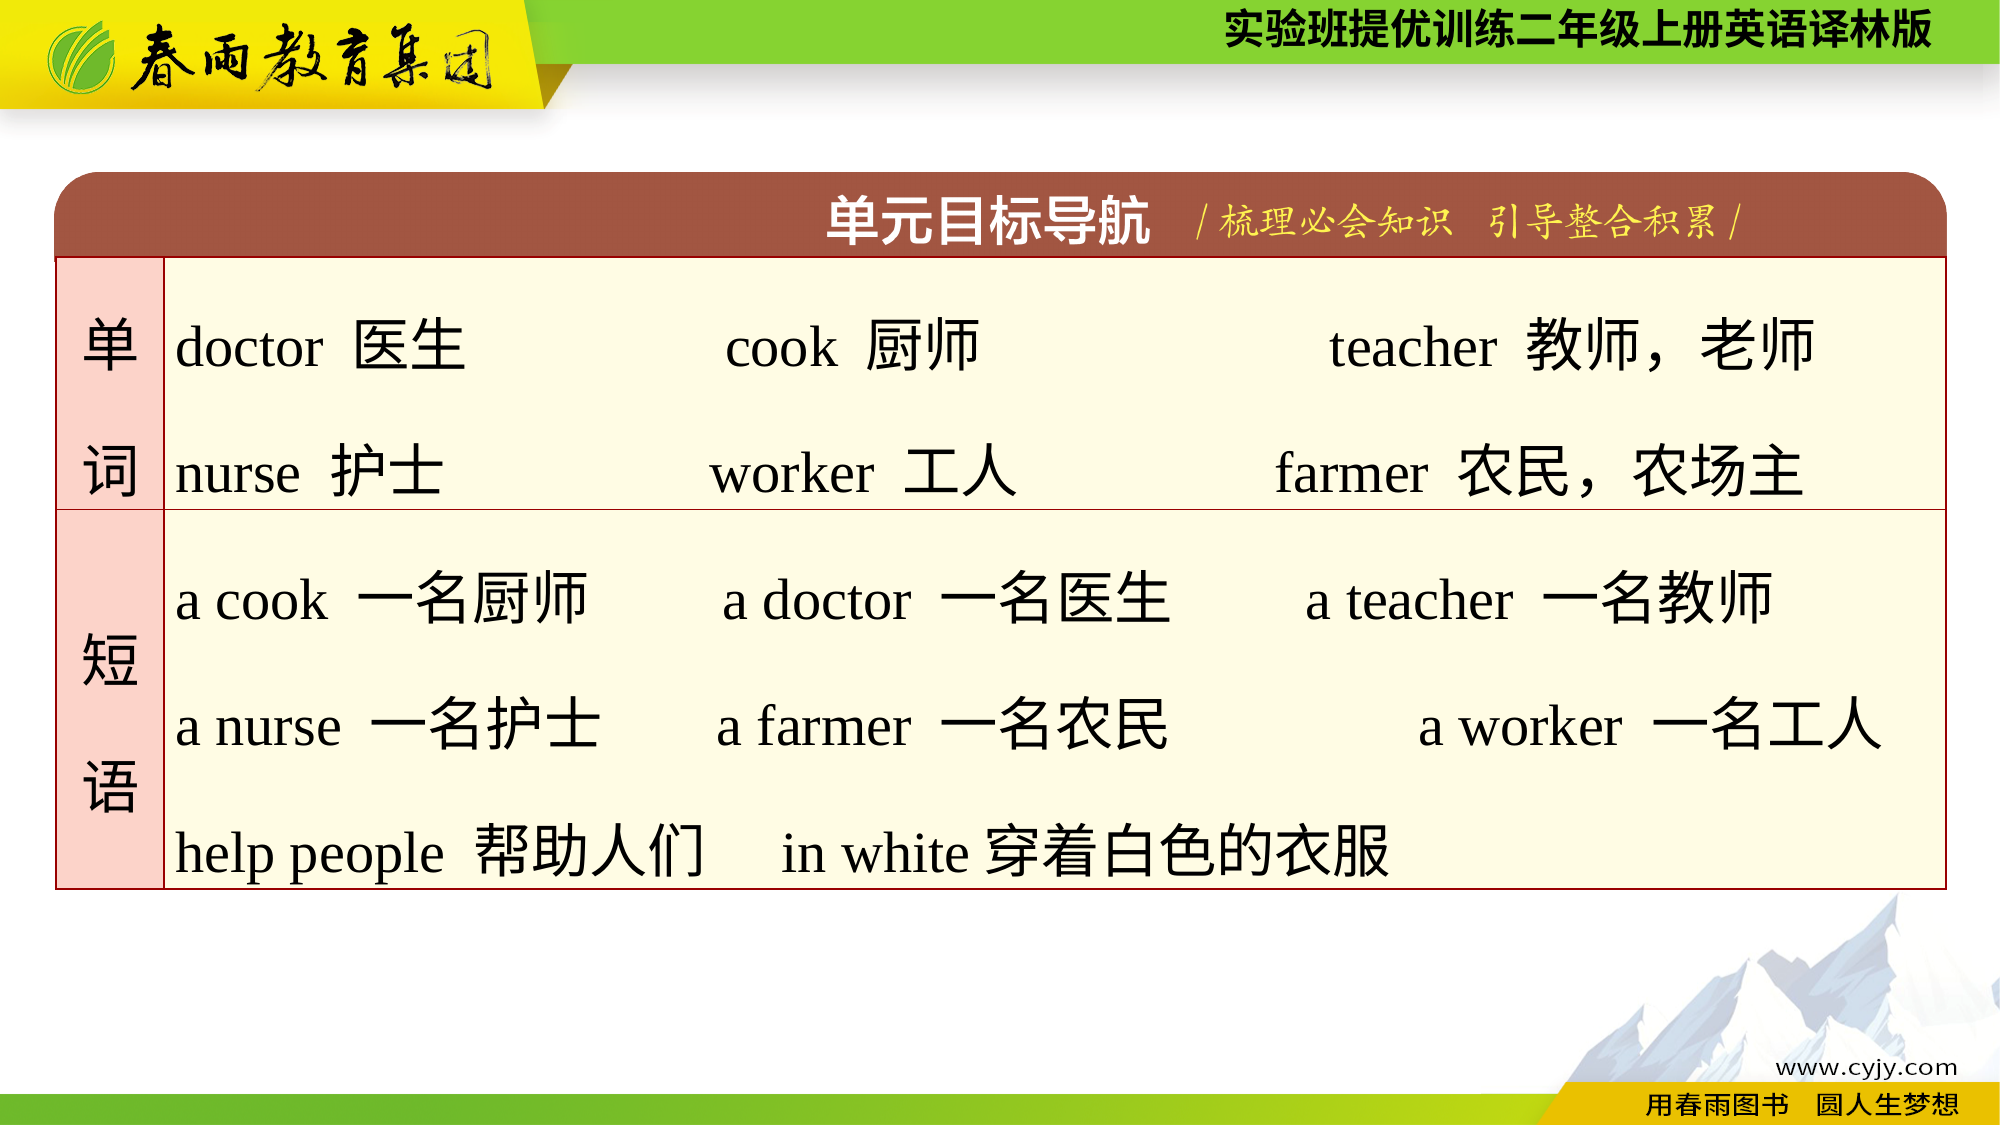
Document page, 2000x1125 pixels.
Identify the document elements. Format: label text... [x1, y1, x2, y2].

table_header 单 词 [57, 271, 163, 509]
table_cell 短 语 [57, 510, 163, 888]
table_cell a cook 一名厨师 a doctor 一名医生 a teacher 一名教师 a nurse 一名护士 a farmer 一名农民 a worker 一名工人 help people 帮助人们 in white穿着白色的衣服 [165, 510, 1945, 888]
table_header doctor 医生 cook 厨师 teacher 教师，老师 nurse 护士 worker 工人 farmer 农民，农场主 [165, 272, 1945, 509]
picture [0, 0, 2000, 1125]
